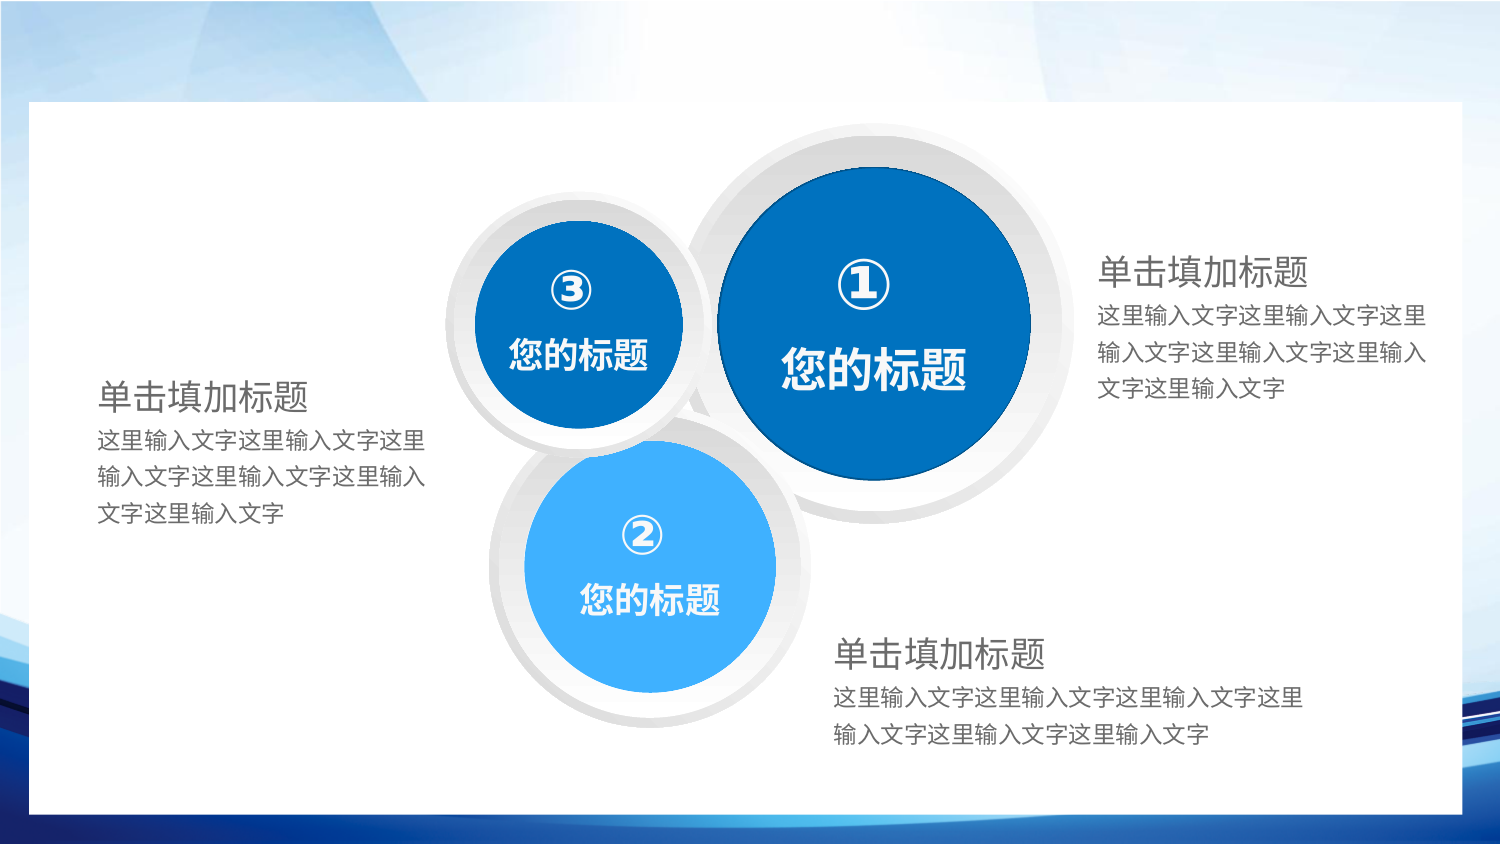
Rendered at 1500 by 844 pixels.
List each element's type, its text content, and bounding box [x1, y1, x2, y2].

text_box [439, 191, 719, 458]
picture [0, 2, 1500, 844]
text_box 单击填加标题 这里输入文字这里输入文字这里输入文字这里输入文字这里输入文字这里输入文字 [83, 355, 462, 576]
text_box 单击填加标题 这里输入文字这里输入文字这里输入文字这里输入文字这里输入文字这里输入文字 [819, 612, 1339, 797]
text_box 单击填加标题 这里输入文字这里输入文字这里输入文字这里输入文字这里输入文字这里输入文字 [1088, 230, 1461, 451]
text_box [664, 123, 1084, 524]
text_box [481, 405, 819, 728]
